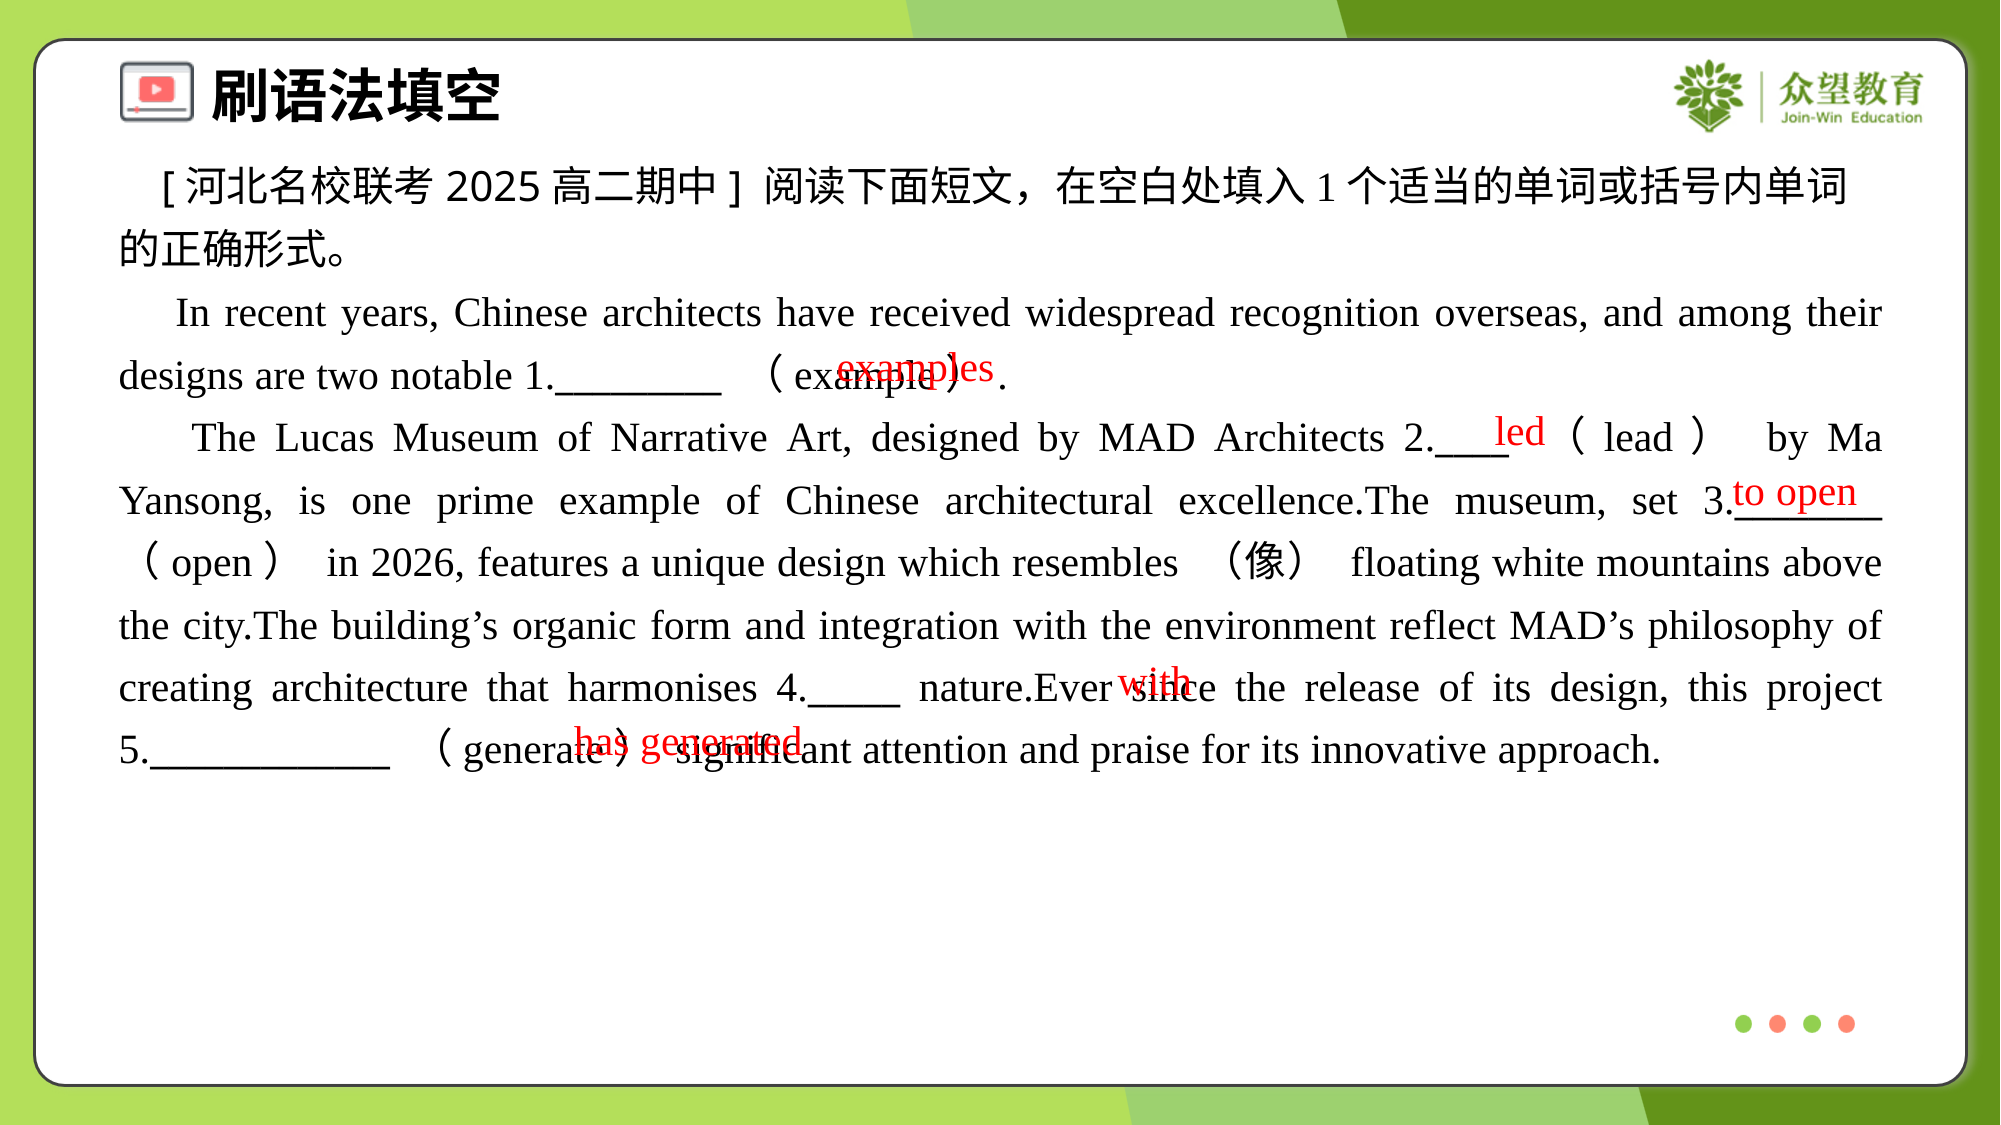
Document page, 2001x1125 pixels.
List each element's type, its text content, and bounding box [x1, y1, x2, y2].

text_box has generated [564, 701, 812, 759]
picture [0, 0, 2000, 1125]
text_box [河北名校联考2025高二期中] 阅读下面短文，在空白处填入1个适当的单词或括号内单词的正确形式。 In recent years, Chinese architects have received widespread recognition overseas, and among their designs are two notable 1._________ （example）. The Lucas Museum of Narrative Art, designed by MAD Architects 2.____ （lead） by Ma Yansong, is one prime example of Chinese architectural excellence.The museum, set 3.________ （open） in 2026, features a unique design which resembles （像） floating white mountains above the city.The building’s organic form and integration with the environment reflect MAD’s philosophy of creating architecture that harmonises 4._____ nature.Ever since the release of its design, this project 5._____________ （generate） significant attention and praise for its innovative approach. [118, 147, 1883, 836]
text_box led [1489, 391, 1551, 449]
text_box with [1113, 641, 1197, 699]
text_box examples [832, 326, 999, 385]
text_box to open [1723, 451, 1867, 509]
